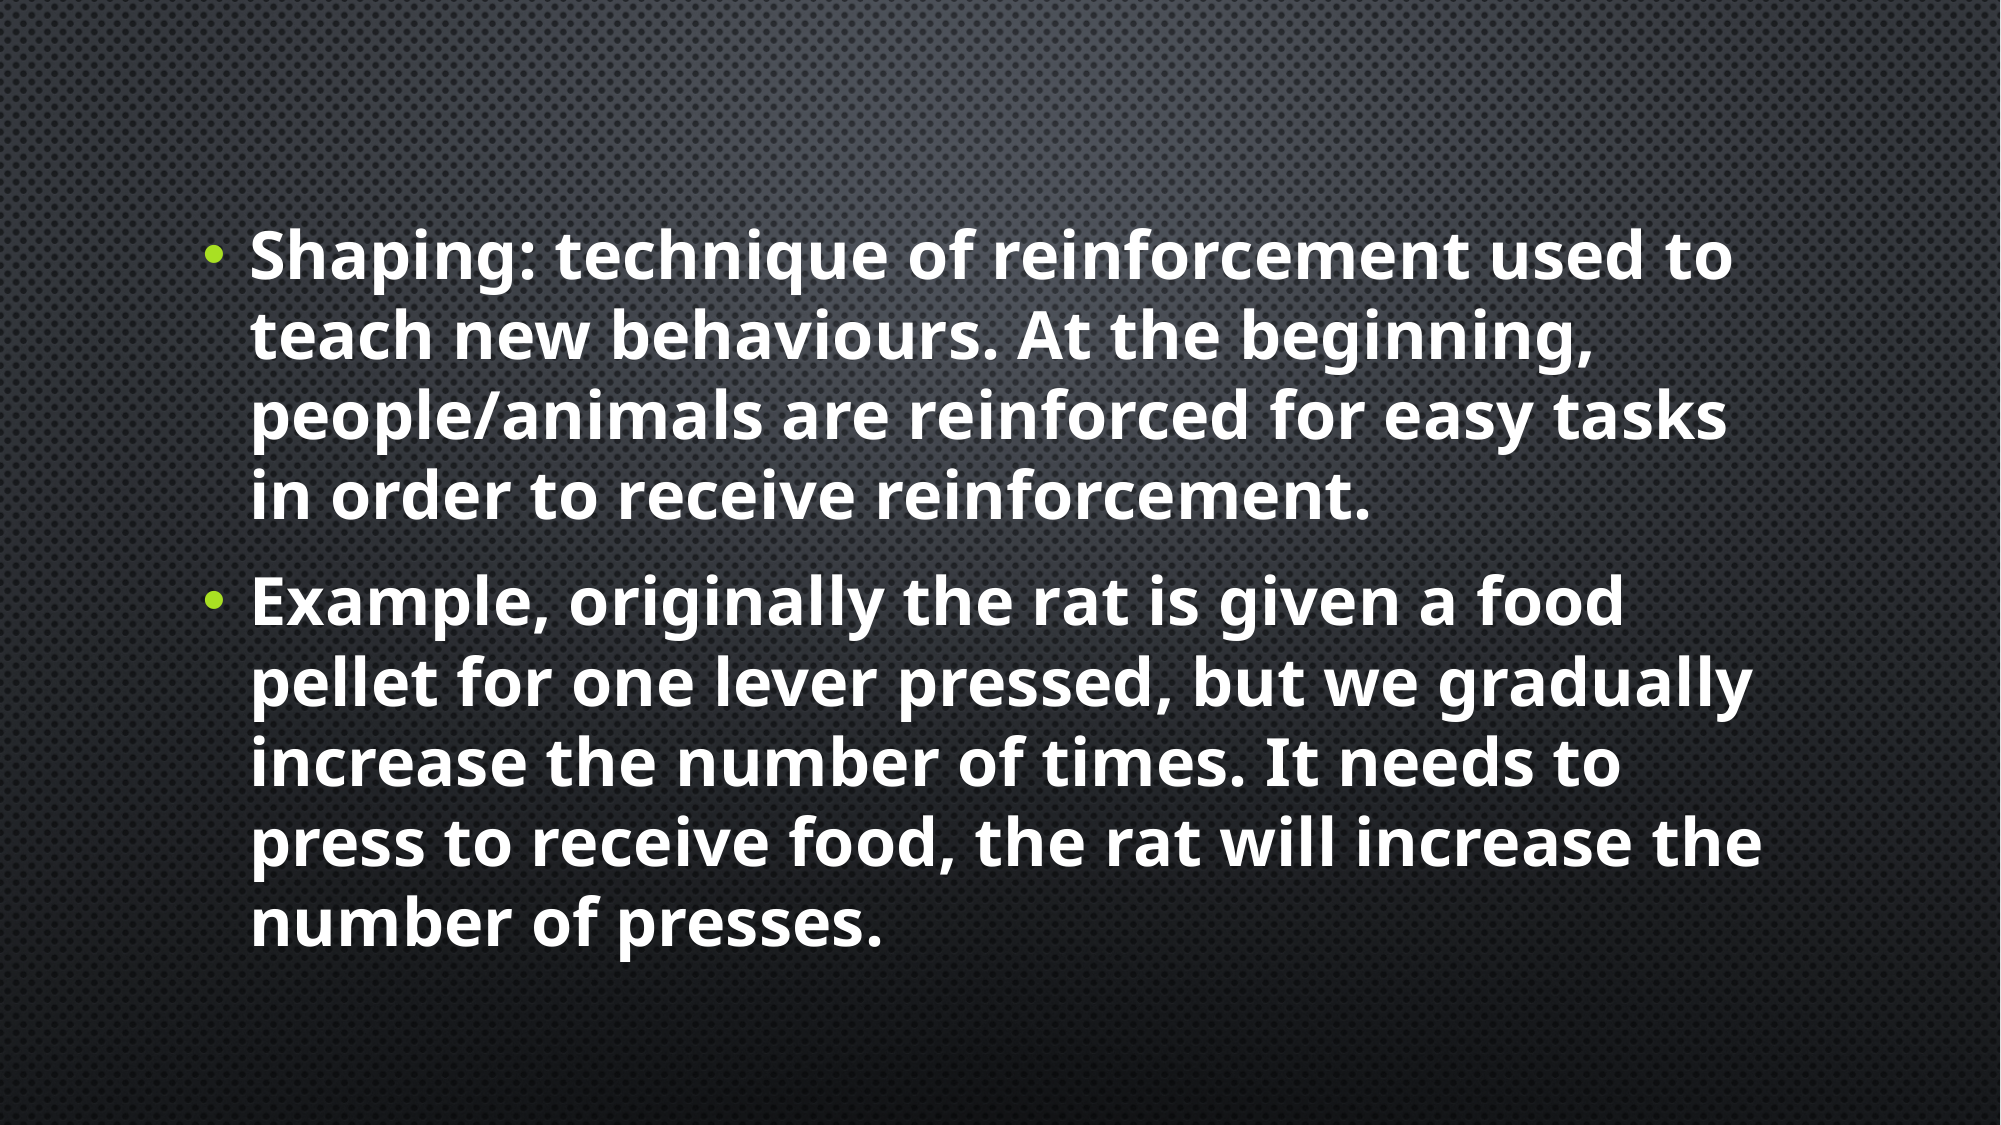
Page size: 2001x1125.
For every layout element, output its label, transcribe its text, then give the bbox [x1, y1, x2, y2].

list Shaping: technique of reinforcement used to teach new behaviours. At the beginning, people/animals are reinforced for easy tasks in order to receive reinforcement. Example, originally the rat is given a food pellet for one lever pressed, but we gradually increase the number of times. It needs to press to receive food, the rat will increase the number of presses. [187, 86, 1813, 1086]
